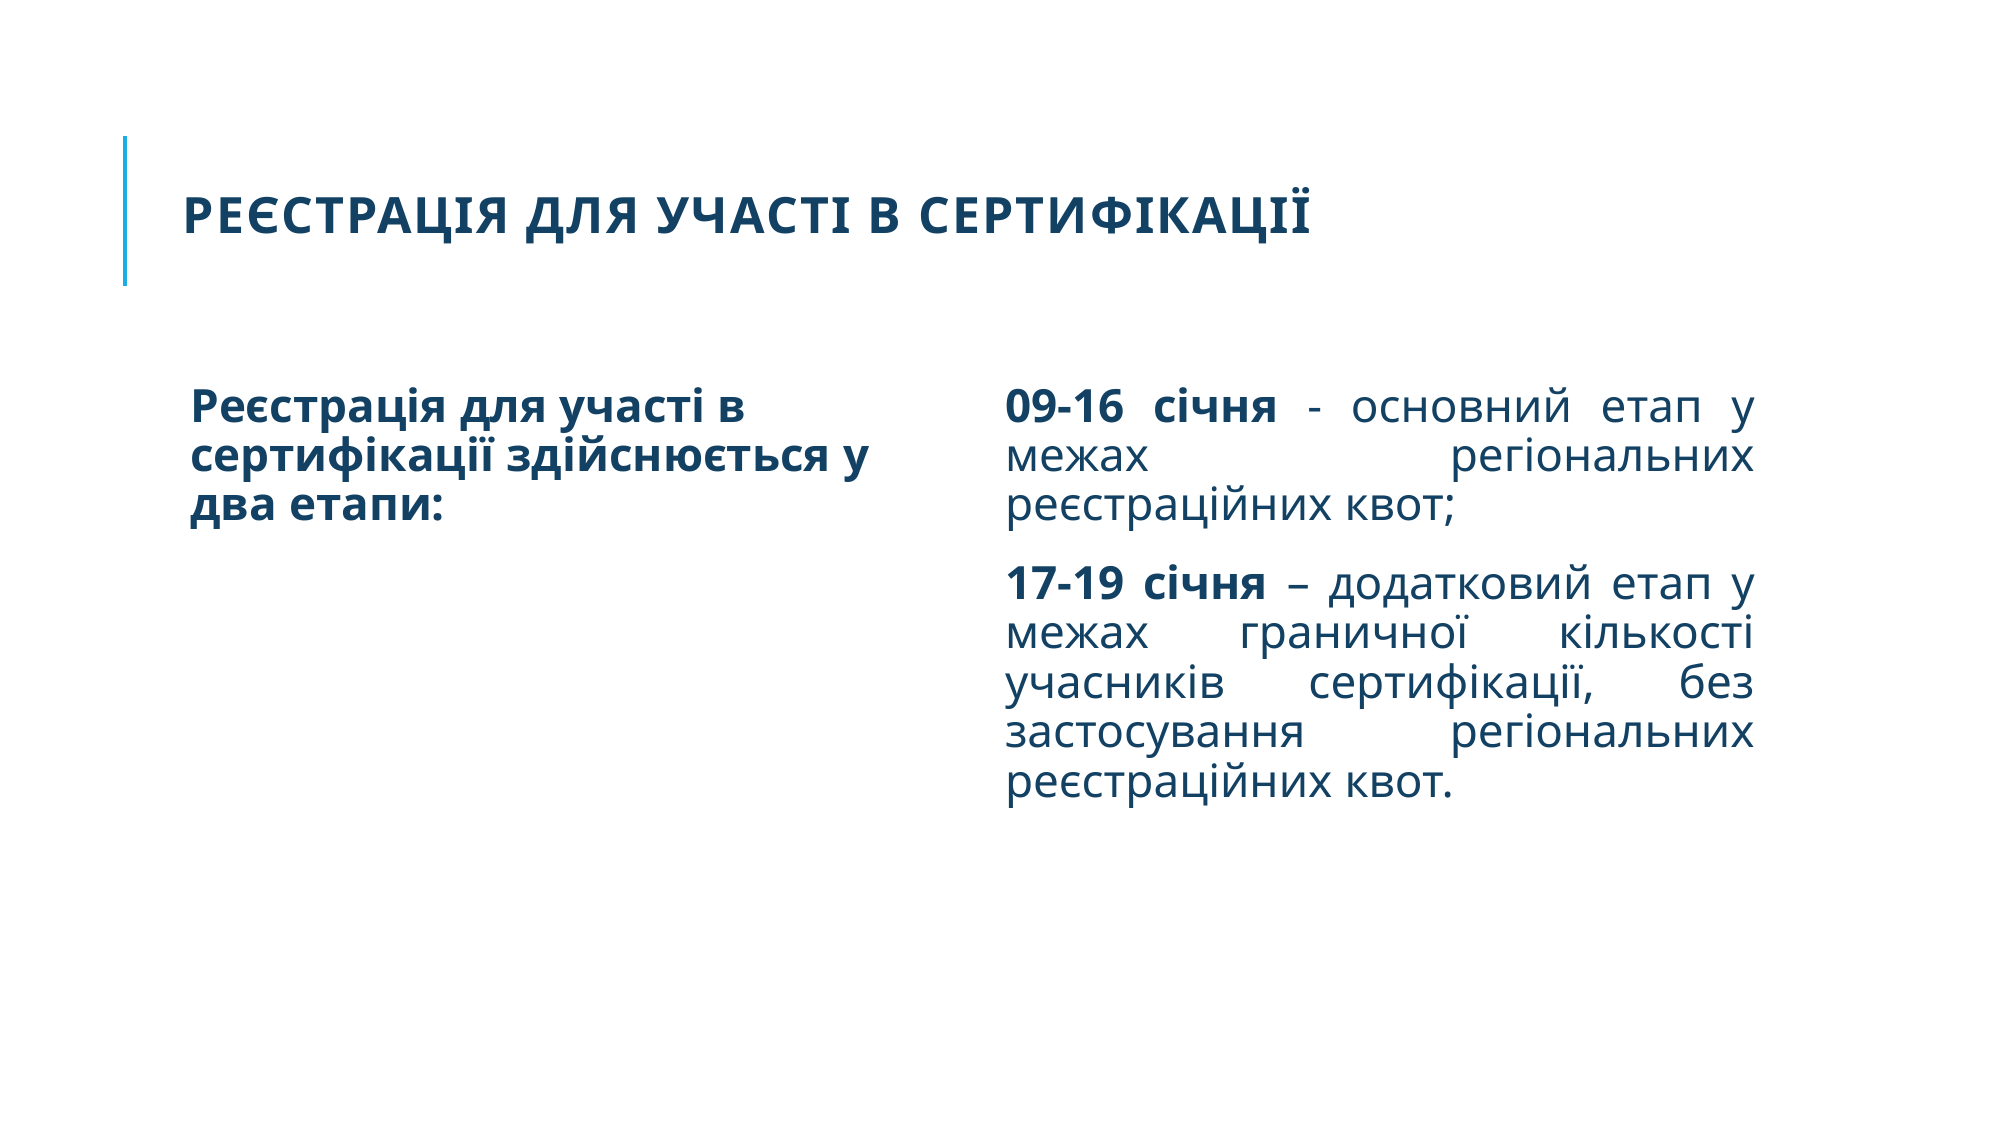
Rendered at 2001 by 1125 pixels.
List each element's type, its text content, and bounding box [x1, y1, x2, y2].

list 09-16 січня - основний етап у межах регіональних реєстраційних квот; 17-19 січня – додатковий етап у межах граничної кількості учасників сертифікації, без застосування регіональних реєстраційних квот. [982, 375, 1763, 1035]
title Реєстрація для участі в сертифікації [168, 96, 1763, 342]
list Реєстрація для участі в сертифікації здійснюється у два етапи: [168, 375, 948, 1035]
